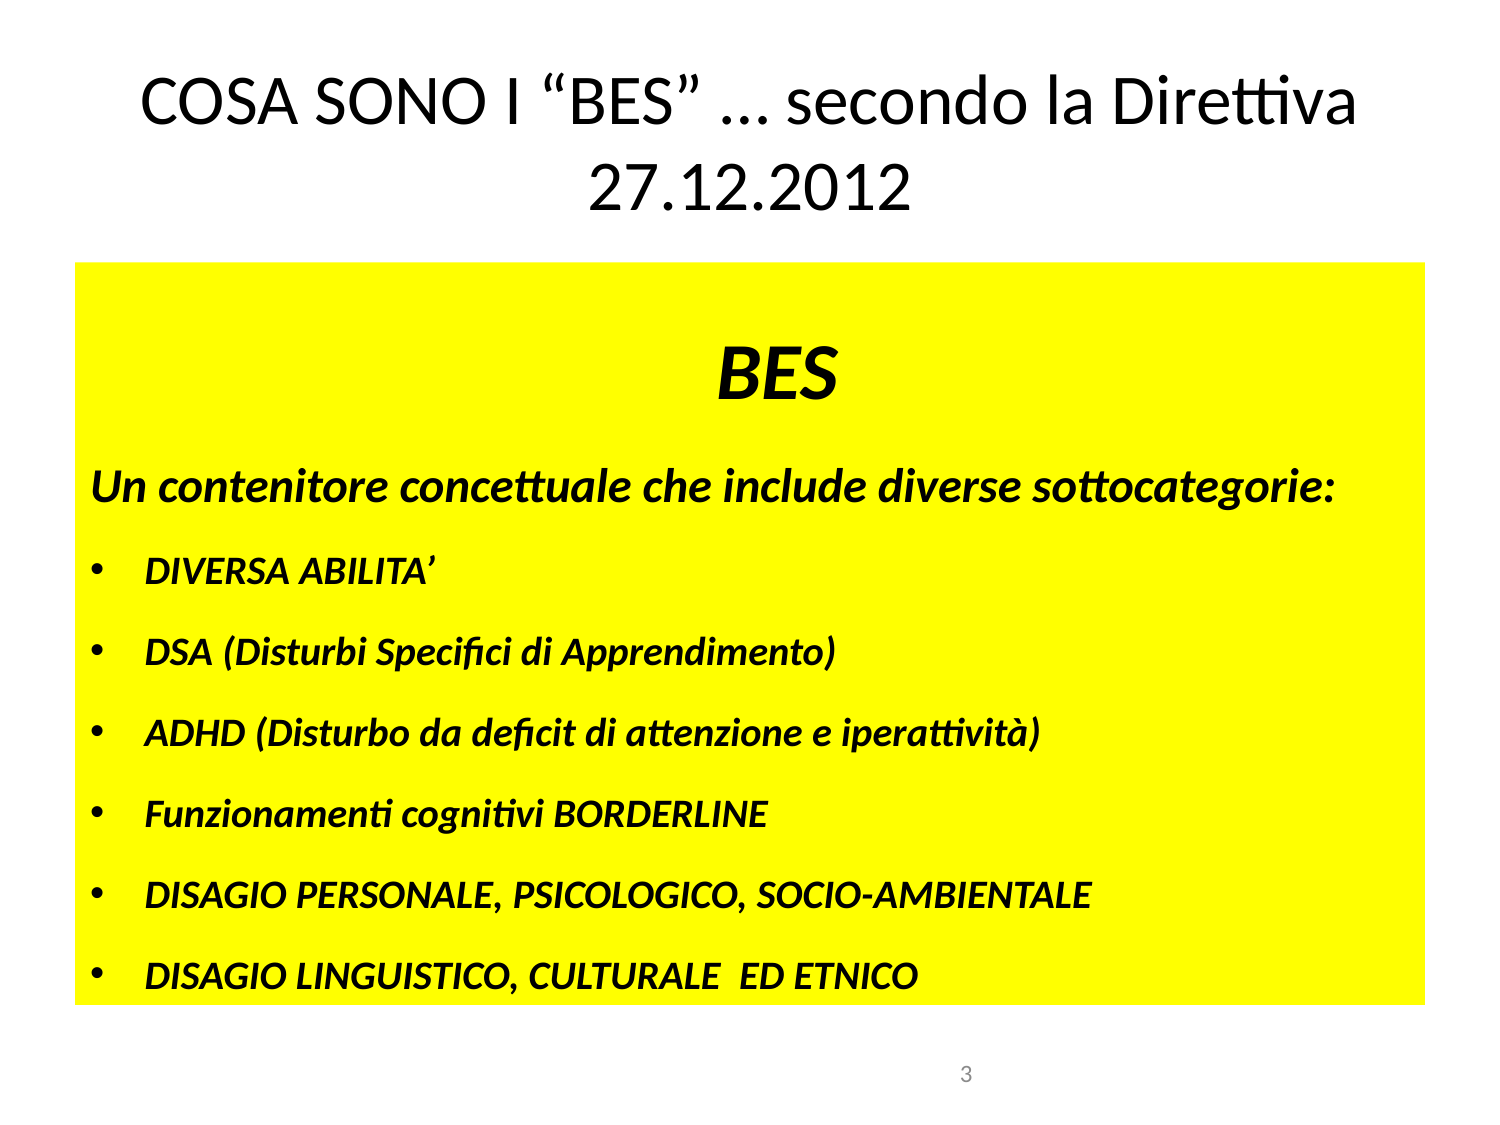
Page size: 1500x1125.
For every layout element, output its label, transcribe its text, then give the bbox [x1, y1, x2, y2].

list BES Un contenitore concettuale che include diverse sottocategorie: DIVERSA ABILITA’ DSA (Disturbi Specifici di Apprendimento) ADHD (Disturbo da deficit di attenzione e iperattività) Funzionamenti cognitivi BORDERLINE DISAGIO PERSONALE, PSICOLOGICO, SOCIO-AMBIENTALE DISAGIO LINGUISTICO, CULTURALE ED ETNICO [75, 262, 1425, 1005]
slide_number 3 [512, 1042, 988, 1103]
title COSA SONO I “BES” … secondo la Direttiva 27.12.2012 [75, 45, 1425, 233]
